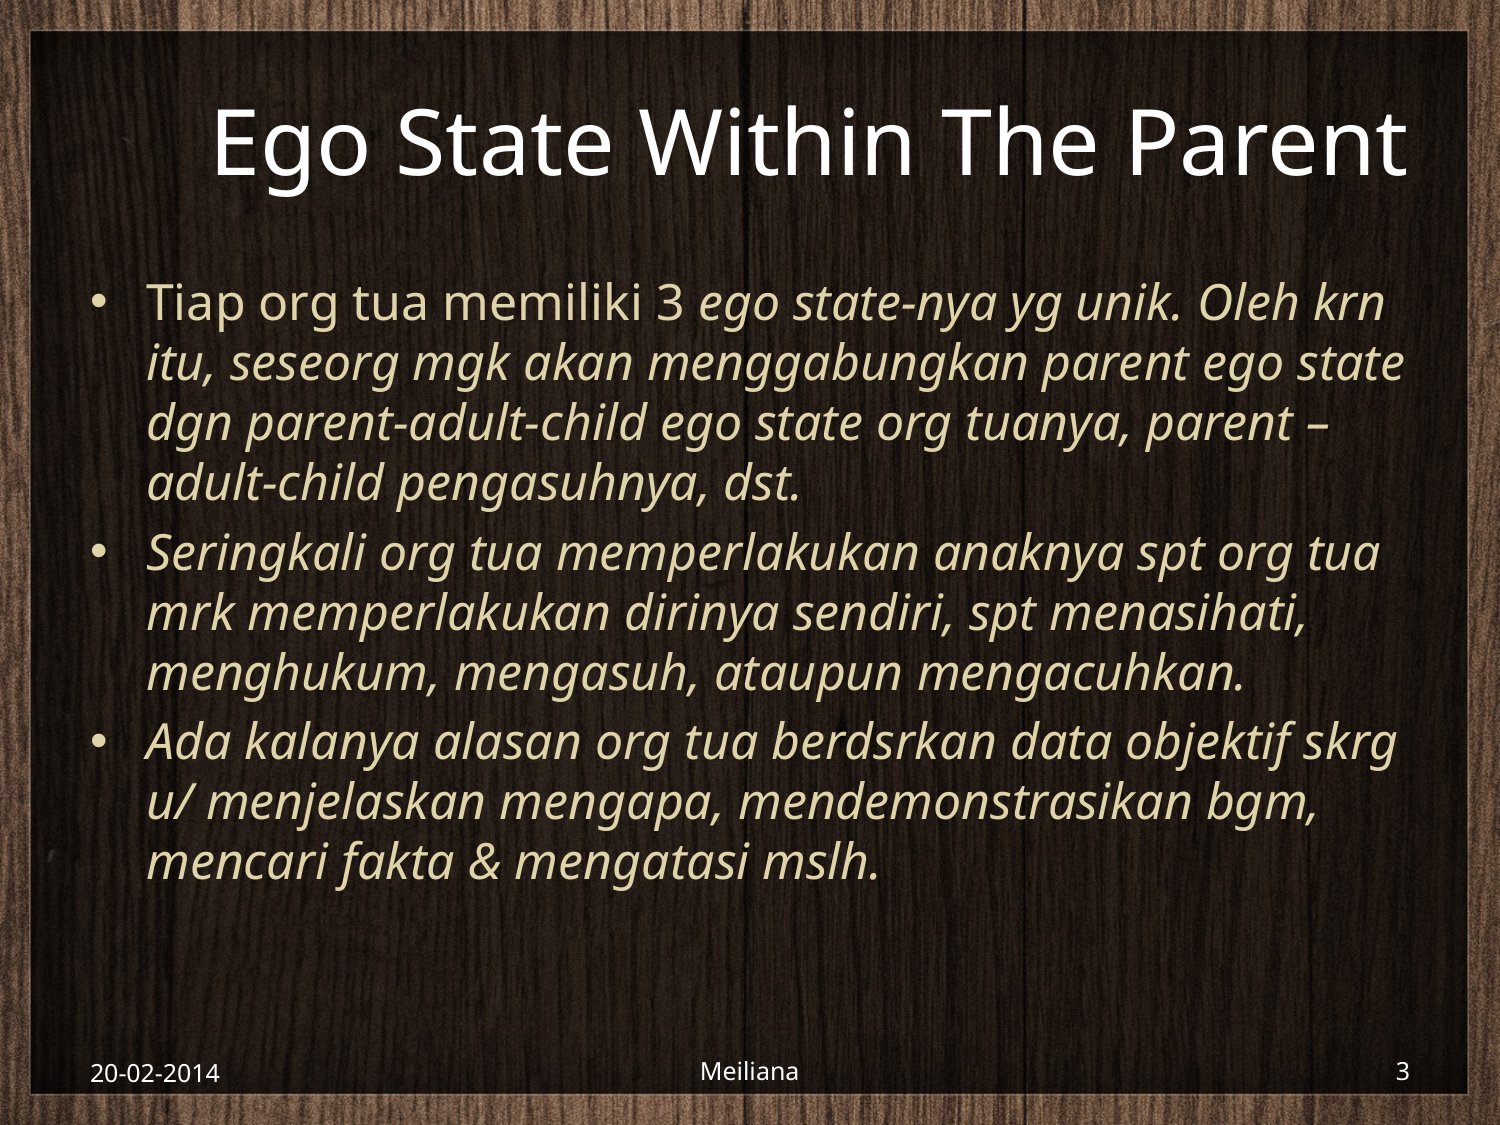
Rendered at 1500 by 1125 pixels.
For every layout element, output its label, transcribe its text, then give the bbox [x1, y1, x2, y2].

picture [0, 0, 1500, 1125]
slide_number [75, 1042, 425, 1103]
footer Meiliana [512, 1042, 988, 1103]
list Tiap org tua memiliki 3 ego state-nya yg unik. Oleh krn itu, seseorg mgk akan menggabungkan parent ego state dgn parent-adult-child ego state org tuanya, parent –adult-child pengasuhnya, dst. Seringkali org tua memperlakukan anaknya spt org tua mrk memperlakukan dirinya sendiri, spt menasihati, menghukum, mengasuh, ataupun mengacuhkan. Ada kalanya alasan org tua berdsrkan data objektif skrg u/ menjelaskan mengapa, mendemonstrasikan bgm, mencari fakta & mengatasi mslh. [75, 262, 1425, 1005]
slide_number 3 [1074, 1042, 1425, 1103]
title Ego State Within The Parent [75, 45, 1425, 233]
